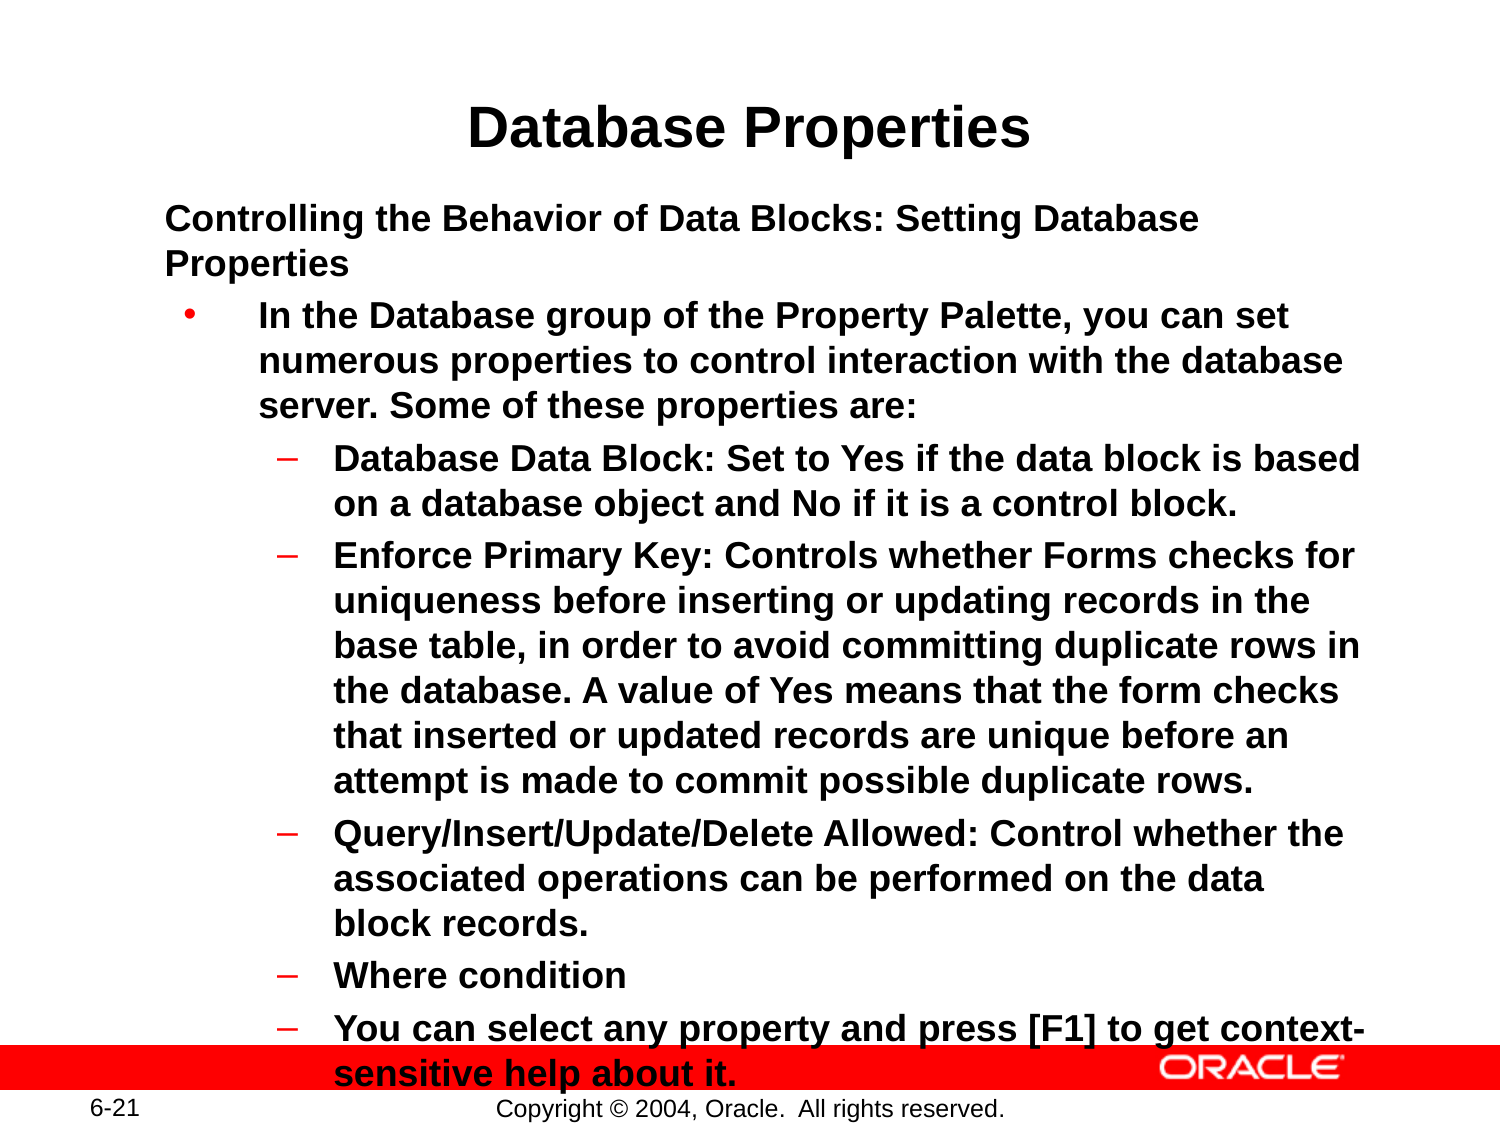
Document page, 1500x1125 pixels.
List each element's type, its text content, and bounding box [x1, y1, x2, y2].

title Database Properties [149, 87, 1351, 232]
list Controlling the Behavior of Data Blocks: Setting Database Properties In the Database group of the Property Palette, you can set numerous properties to control interaction with the database server. Some of these properties are: Database Data Block: Set to Yes if the data block is based on a database object and No if it is a control block. Enforce Primary Key: Controls whether Forms checks for uniqueness before inserting or updating records in the base table, in order to avoid committing duplicate rows in the database. A value of Yes means that the form checks that inserted or updated records are unique before an attempt is made to commit possible duplicate rows. Query/Insert/Update/Delete Allowed: Control whether the associated operations can be performed on the data block records. Where condition You can select any property and press [F1] to get context-sensitive help about it. [162, 191, 1372, 1125]
